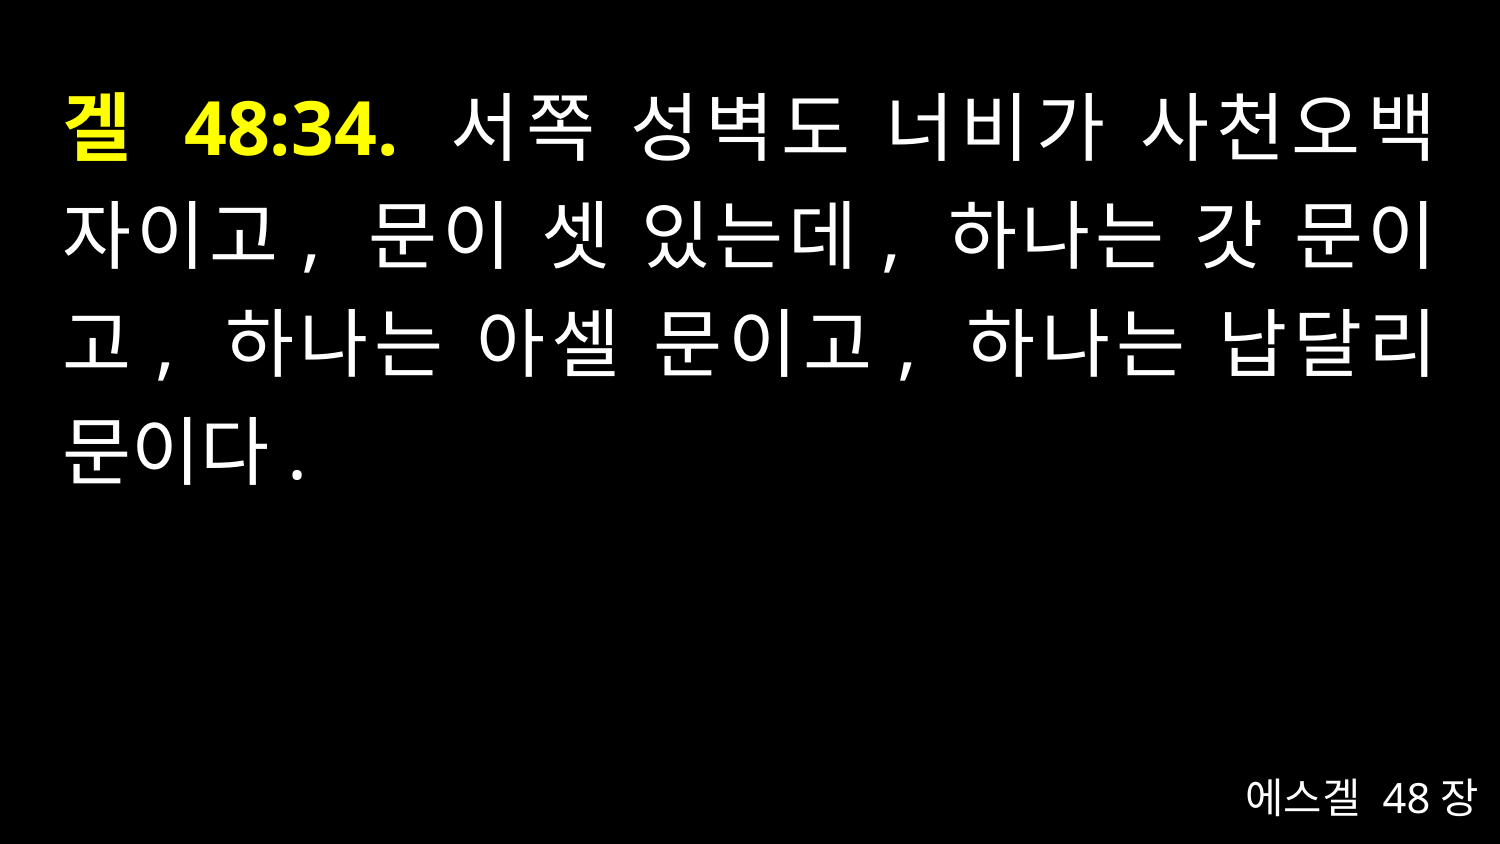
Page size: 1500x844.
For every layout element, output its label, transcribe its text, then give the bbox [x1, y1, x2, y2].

title 겔 48:34. 서쪽 성벽도 너비가 사천오백 자이고, 문이 셋 있는데, 하나는 갓 문이고, 하나는 아셀 문이고, 하나는 납달리 문이다. [0, 0, 1500, 844]
subtitle 에스겔 48장 [916, 770, 1500, 844]
